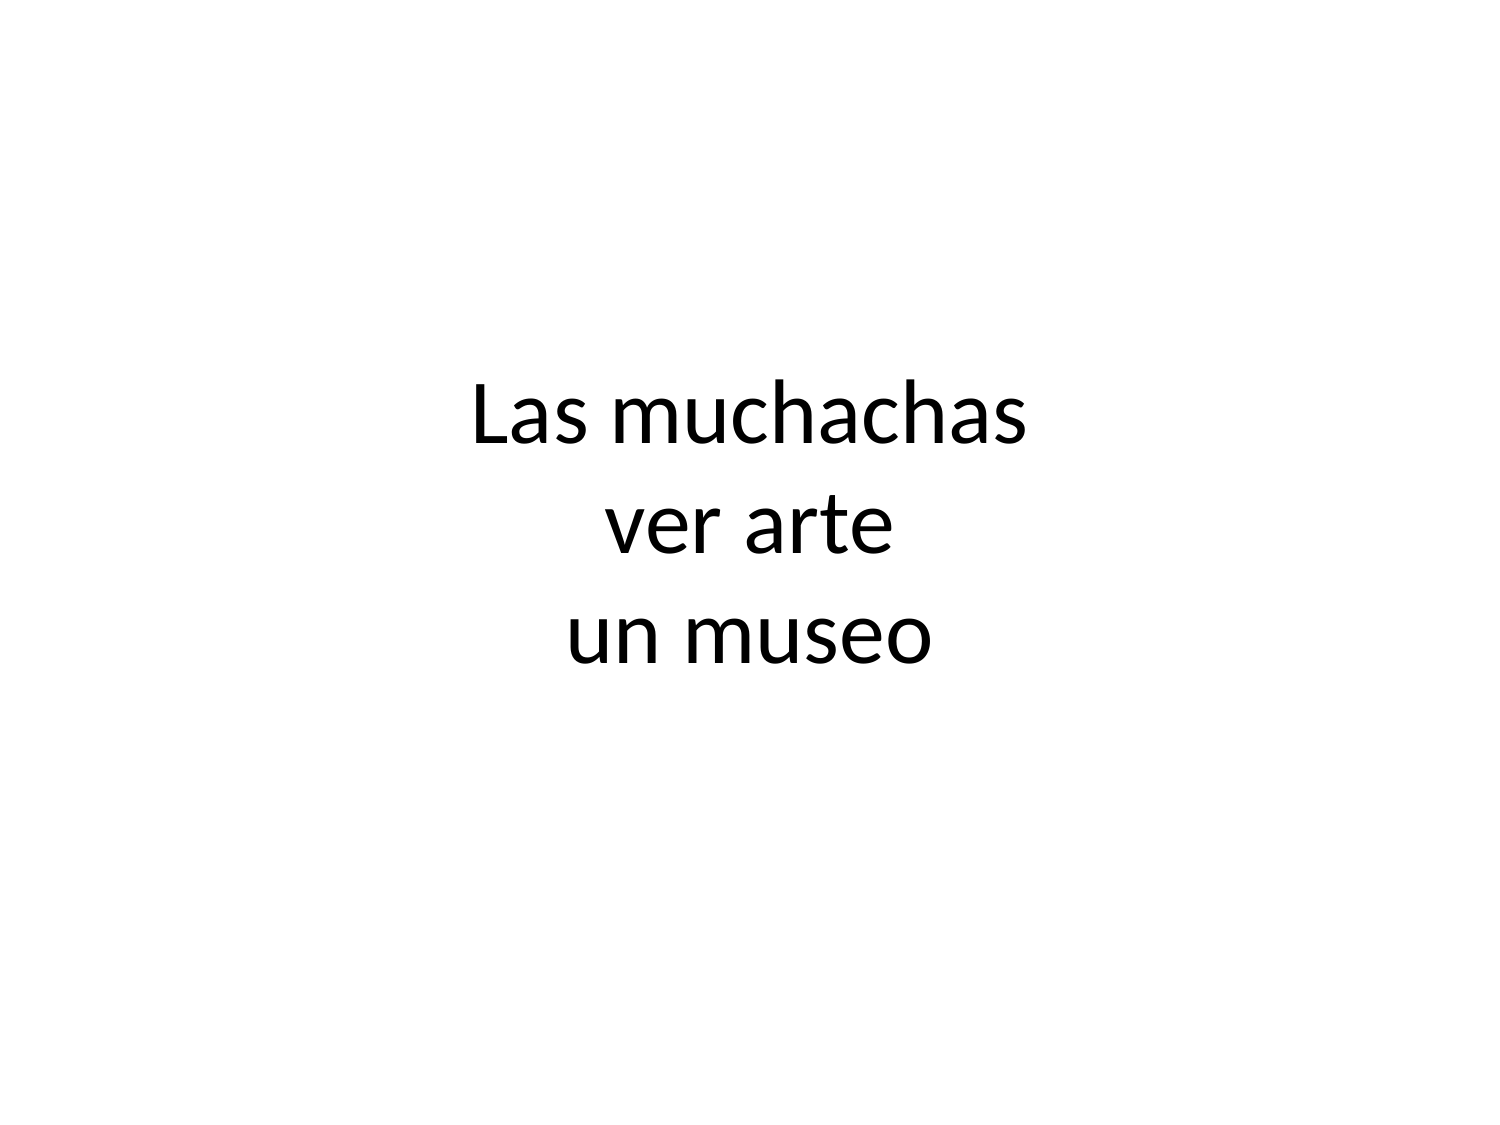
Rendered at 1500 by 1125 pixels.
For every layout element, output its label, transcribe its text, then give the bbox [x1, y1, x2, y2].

title Las muchachas ver arte un museo [75, 45, 1425, 989]
